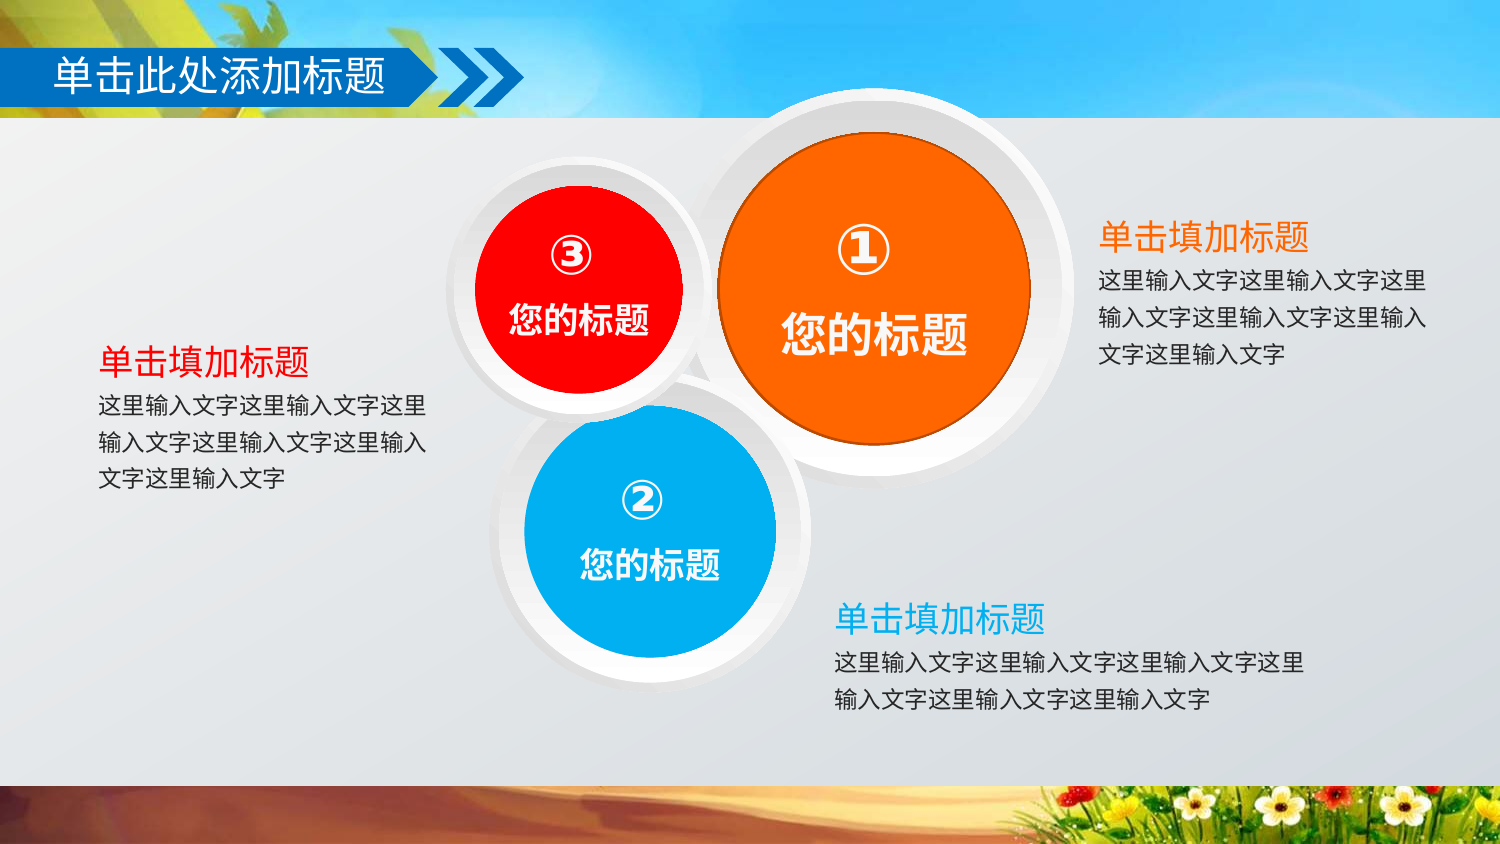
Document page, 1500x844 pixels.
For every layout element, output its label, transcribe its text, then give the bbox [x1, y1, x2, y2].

picture [0, 786, 1500, 844]
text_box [664, 88, 1084, 489]
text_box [481, 370, 819, 693]
picture [0, 0, 1500, 118]
text_box 单击填加标题 这里输入文字这里输入文字这里输入文字这里输入文字这里输入文字这里输入文字 [819, 577, 1339, 764]
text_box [439, 156, 719, 423]
text_box 单击填加标题 这里输入文字这里输入文字这里输入文字这里输入文字这里输入文字这里输入文字 [1088, 195, 1462, 418]
text_box 单击填加标题 这里输入文字这里输入文字这里输入文字这里输入文字这里输入文字这里输入文字 [83, 319, 462, 543]
